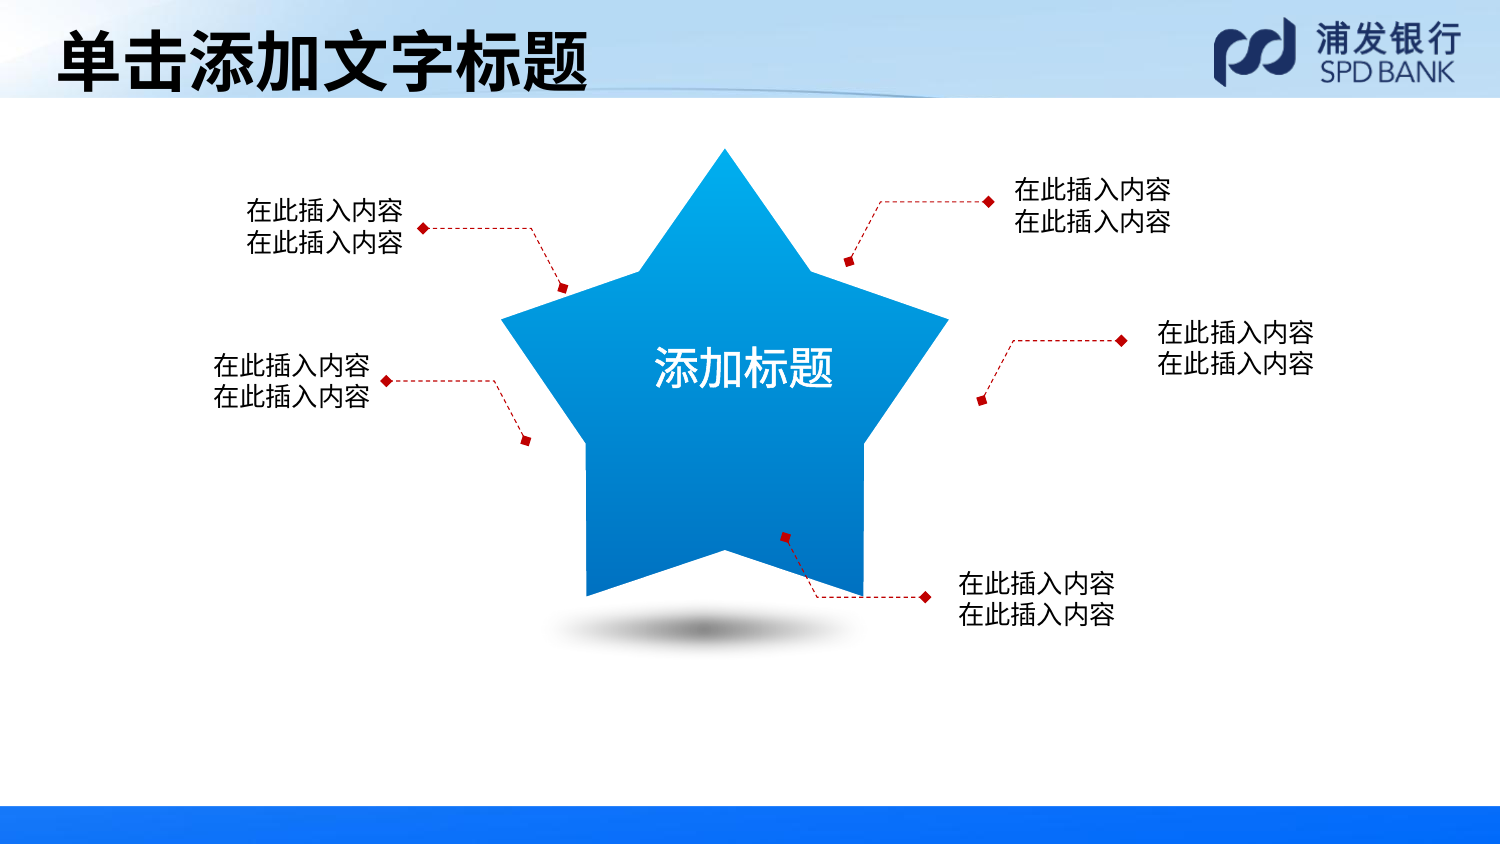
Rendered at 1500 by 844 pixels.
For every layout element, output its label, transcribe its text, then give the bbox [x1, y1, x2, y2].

picture [0, 0, 1500, 97]
text_box [496, 143, 954, 601]
text_box [976, 334, 1128, 407]
text_box [386, 374, 532, 447]
text_box 在此插入内容 在此插入内容 [999, 166, 1187, 244]
text_box 在此插入内容 在此插入内容 [198, 341, 386, 420]
picture [0, 807, 1500, 844]
text_box 添加标题 [638, 332, 856, 401]
text_box 在此插入内容 在此插入内容 [231, 186, 419, 265]
text_box [843, 195, 995, 268]
text_box [780, 531, 932, 604]
text_box 在此插入内容 在此插入内容 [943, 559, 1131, 638]
text_box 在此插入内容 在此插入内容 [1142, 308, 1330, 387]
text_box [419, 222, 569, 294]
